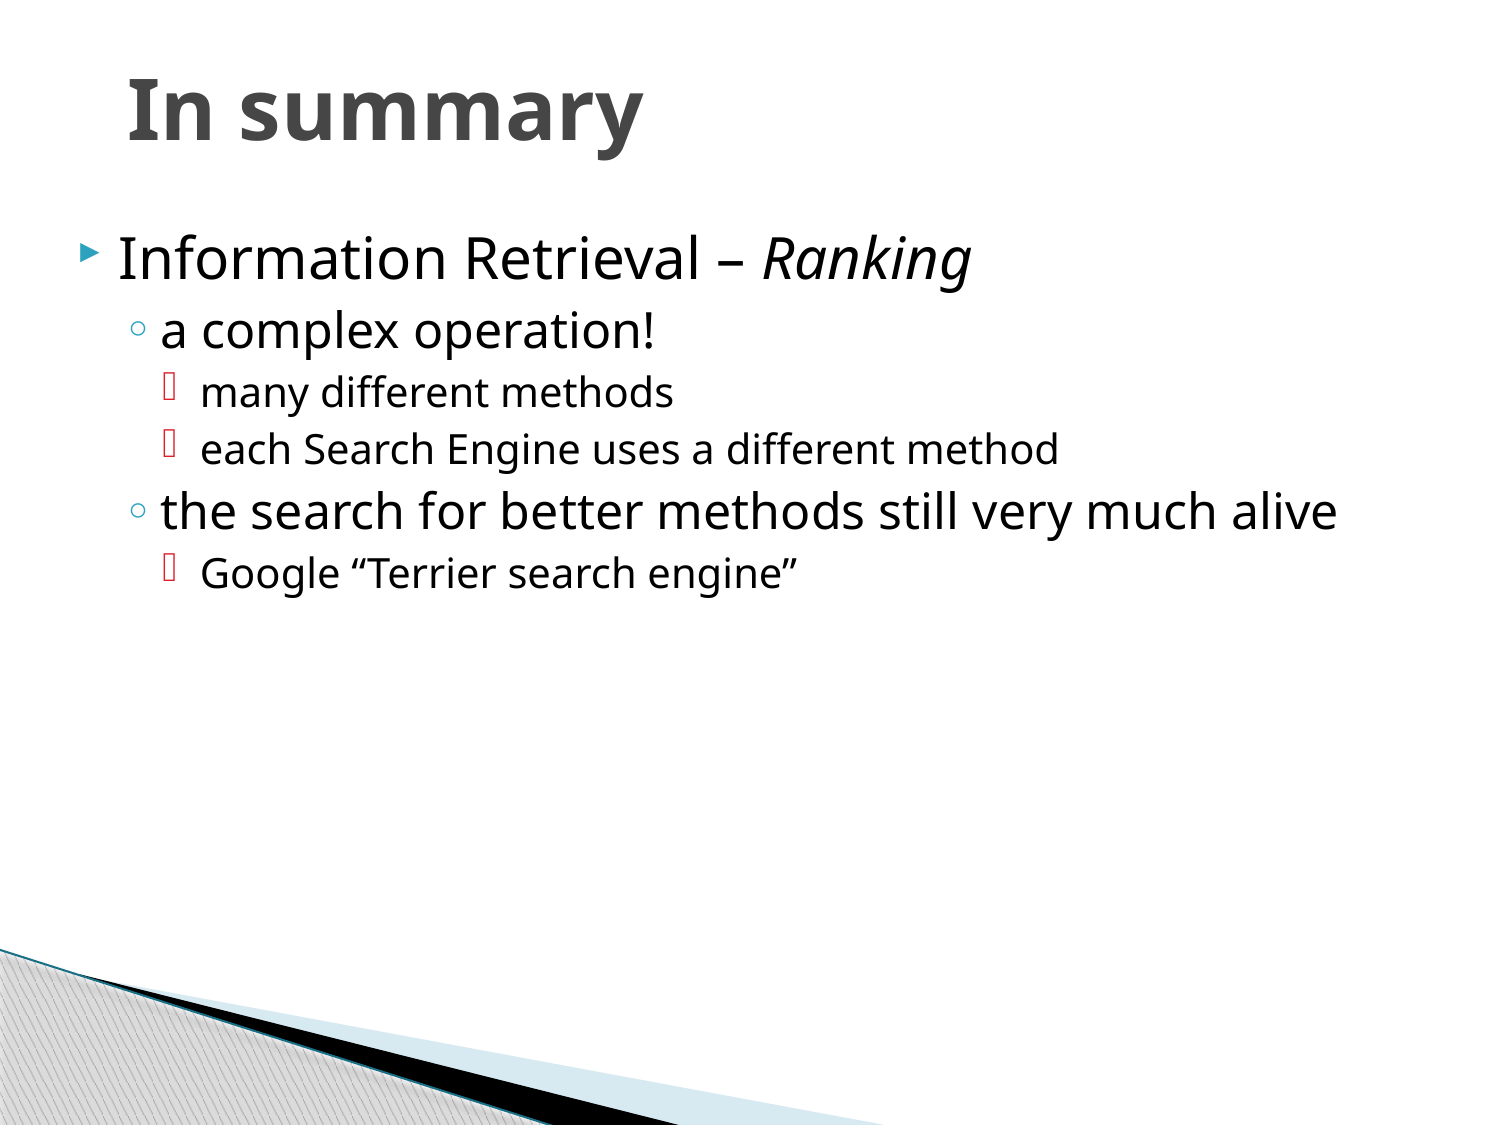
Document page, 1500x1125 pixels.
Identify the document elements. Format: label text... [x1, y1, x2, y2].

list Information Retrieval – Ranking a complex operation! many different methods each Search Engine uses a different method the search for better methods still very much alive Google “Terrier search engine” [43, 214, 1461, 1004]
title In summary [112, 12, 1388, 201]
